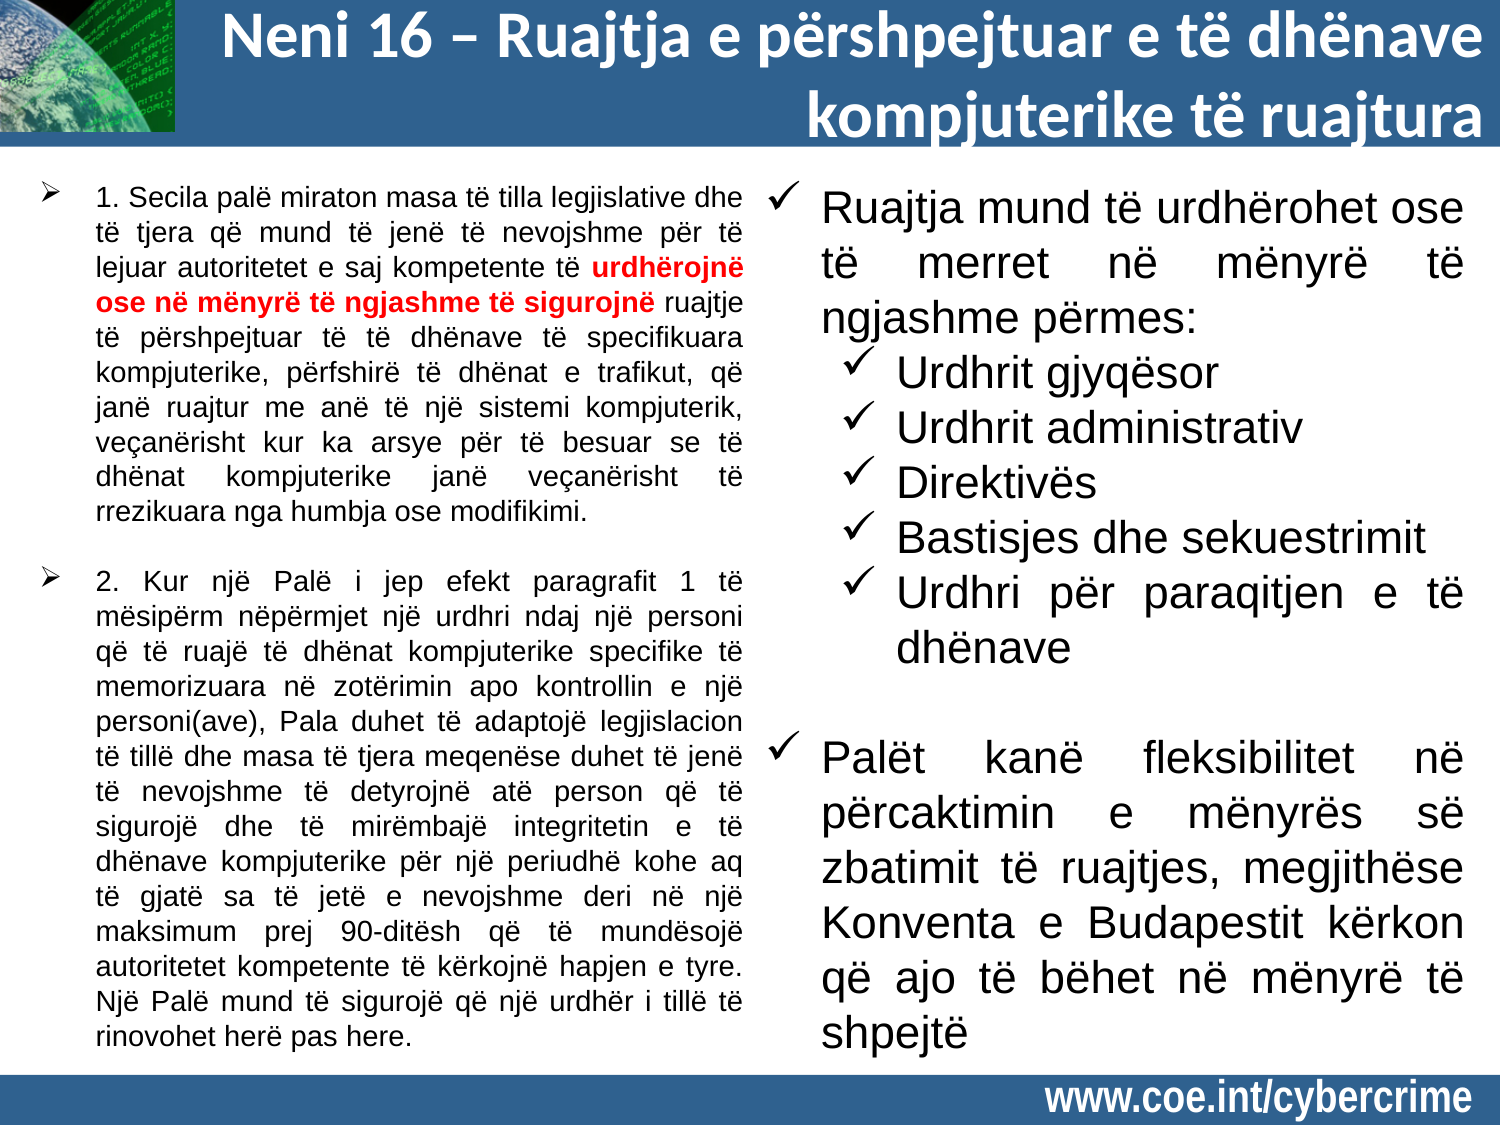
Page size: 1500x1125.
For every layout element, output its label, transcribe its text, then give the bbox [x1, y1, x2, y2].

text_box Neni 16 – Ruajtja e përshpejtuar e të dhënave kompjuterike të ruajtura [0, 0, 1500, 149]
text_box 1. Secila palë miraton masa të tilla legjislative dhe të tjera që mund të jenë të nevojshme për të lejuar autoritetet e saj kompetente të urdhërojnë ose në mënyrë të ngjashme të sigurojnë ruajtje të përshpejtuar të të dhënave të specifikuara kompjuterike, përfshirë të dhënat e trafikut, që janë ruajtur me anë të një sistemi kompjuterik, veçanërisht kur ka arsye për të besuar se të dhënat kompjuterike janë veçanërisht të rrezikuara nga humbja ose modifikimi. 2. Kur një Palë i jep efekt paragrafit 1 të mësipërm nëpërmjet një urdhri ndaj një personi që të ruajë të dhënat kompjuterike specifike të memorizuara në zotërimin apo kontrollin e një personi(ave), Pala duhet të adaptojë legjislacion të tillë dhe masa të tjera meqenëse duhet të jenë të nevojshme të detyrojnë atë person që të sigurojë dhe të mirëmbajë integritetin e të dhënave kompjuterike për një periudhë kohe aq të gjatë sa të jetë e nevojshme deri në një maksimum prej 90-ditësh që të mundësojë autoritetet kompetente të kërkojnë hapjen e tyre. Një Palë mund të sigurojë që një urdhër i tillë të rinovohet herë pas here. [24, 170, 749, 1060]
text_box www.coe.int/cybercrime [1030, 1059, 1500, 1125]
text_box Ruajtja mund të urdhërohet ose të merret në mënyrë të ngjashme përmes: Urdhrit gjyqësor Urdhrit administrativ Direktivës Bastisjes dhe sekuestrimit Urdhri për paraqitjen e të dhënave Palët kanë fleksibilitet në përcaktimin e mënyrës së zbatimit të ruajtjes, megjithëse Konventa e Budapestit kërkon që ajo të bëhet në mënyrë të shpejtë [749, 170, 1480, 1066]
text_box [0, 1073, 1030, 1125]
picture [0, 0, 175, 132]
